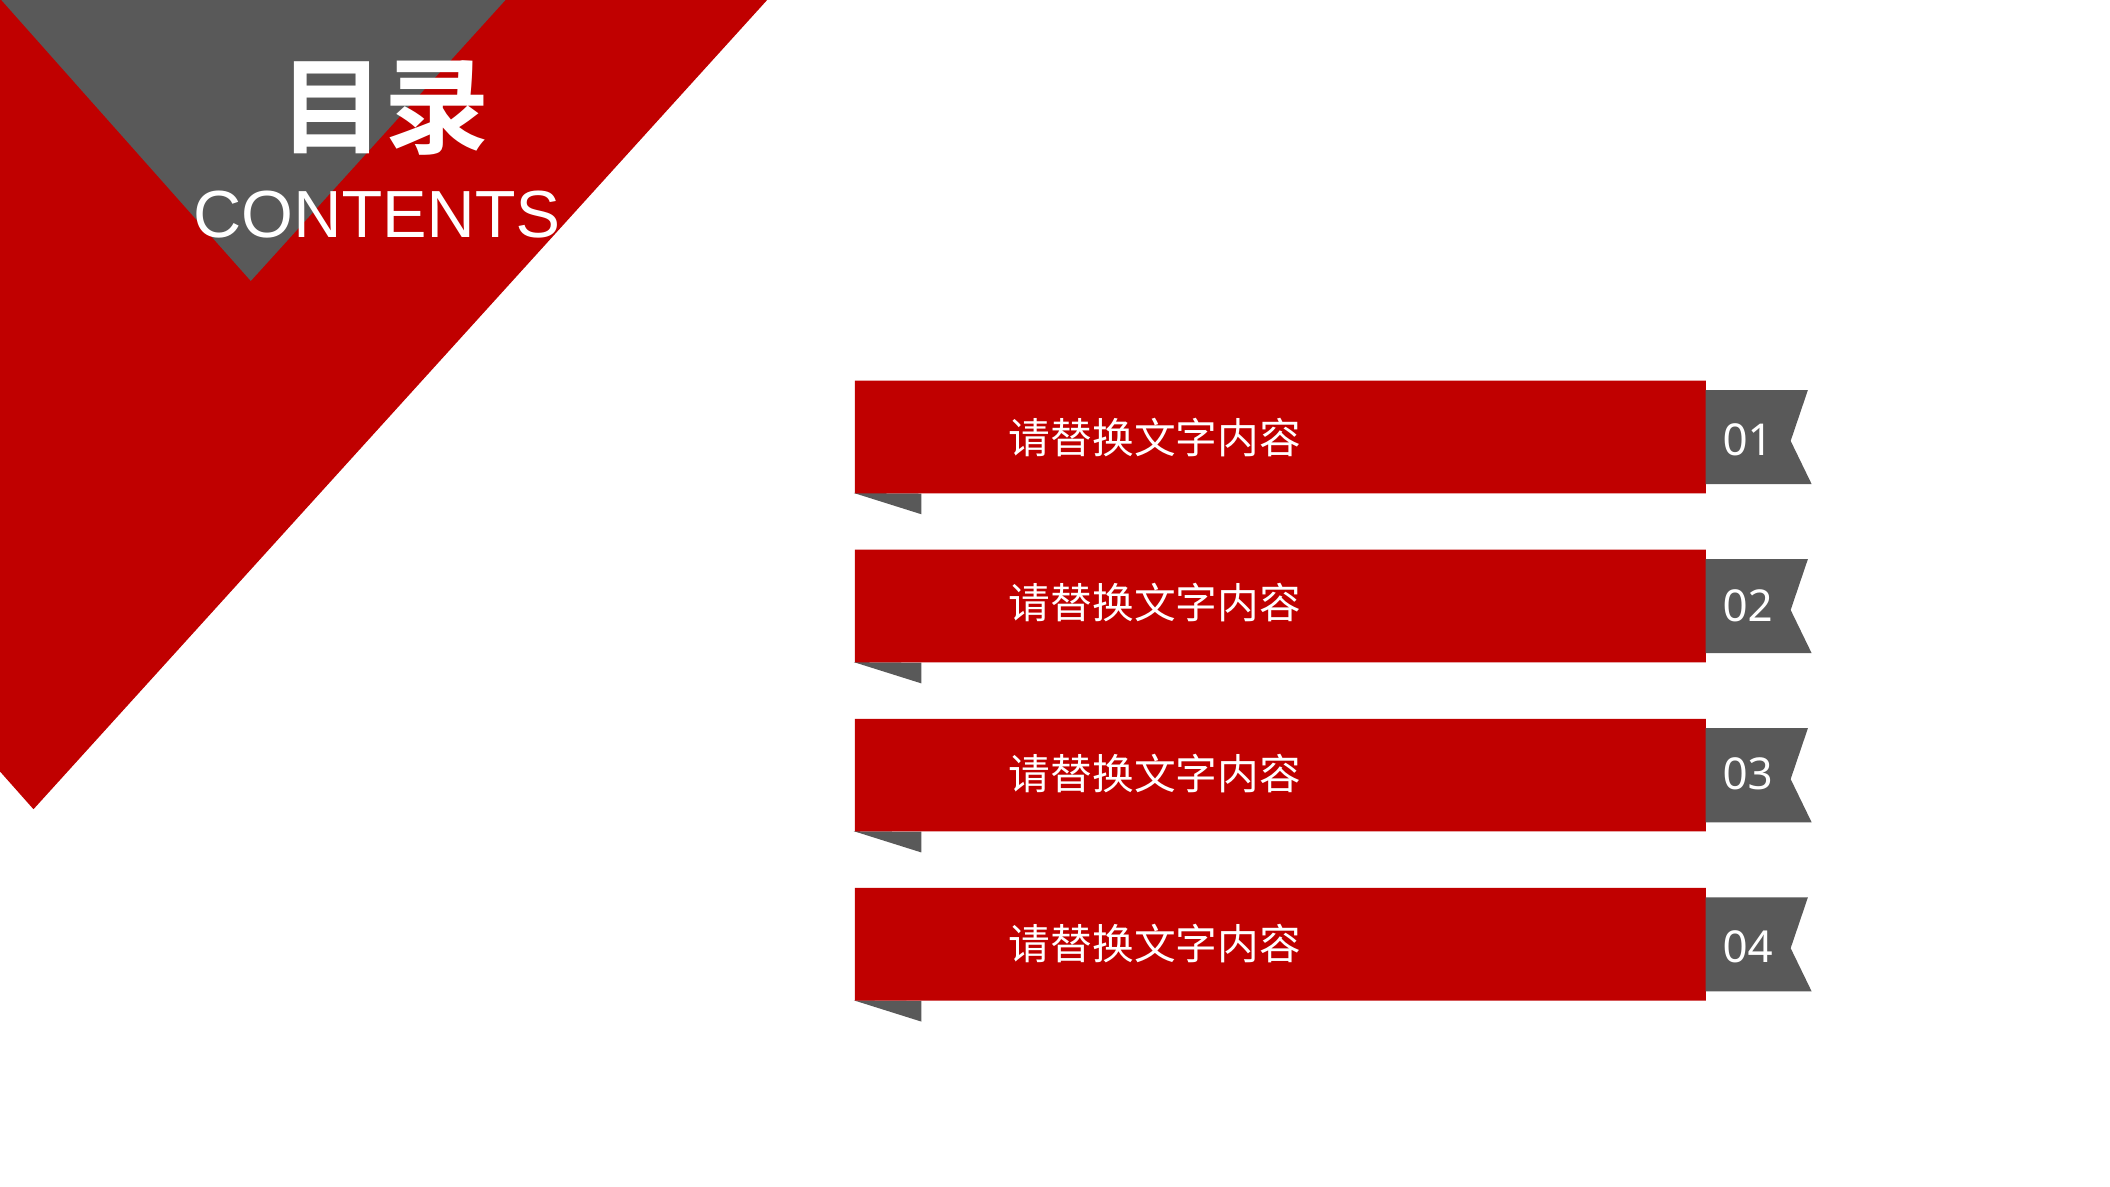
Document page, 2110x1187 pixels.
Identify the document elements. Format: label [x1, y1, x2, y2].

text_box [853, 549, 1812, 684]
text_box [853, 718, 1812, 853]
text_box [853, 887, 1812, 1022]
text_box [853, 380, 1812, 515]
text_box [0, 0, 769, 810]
